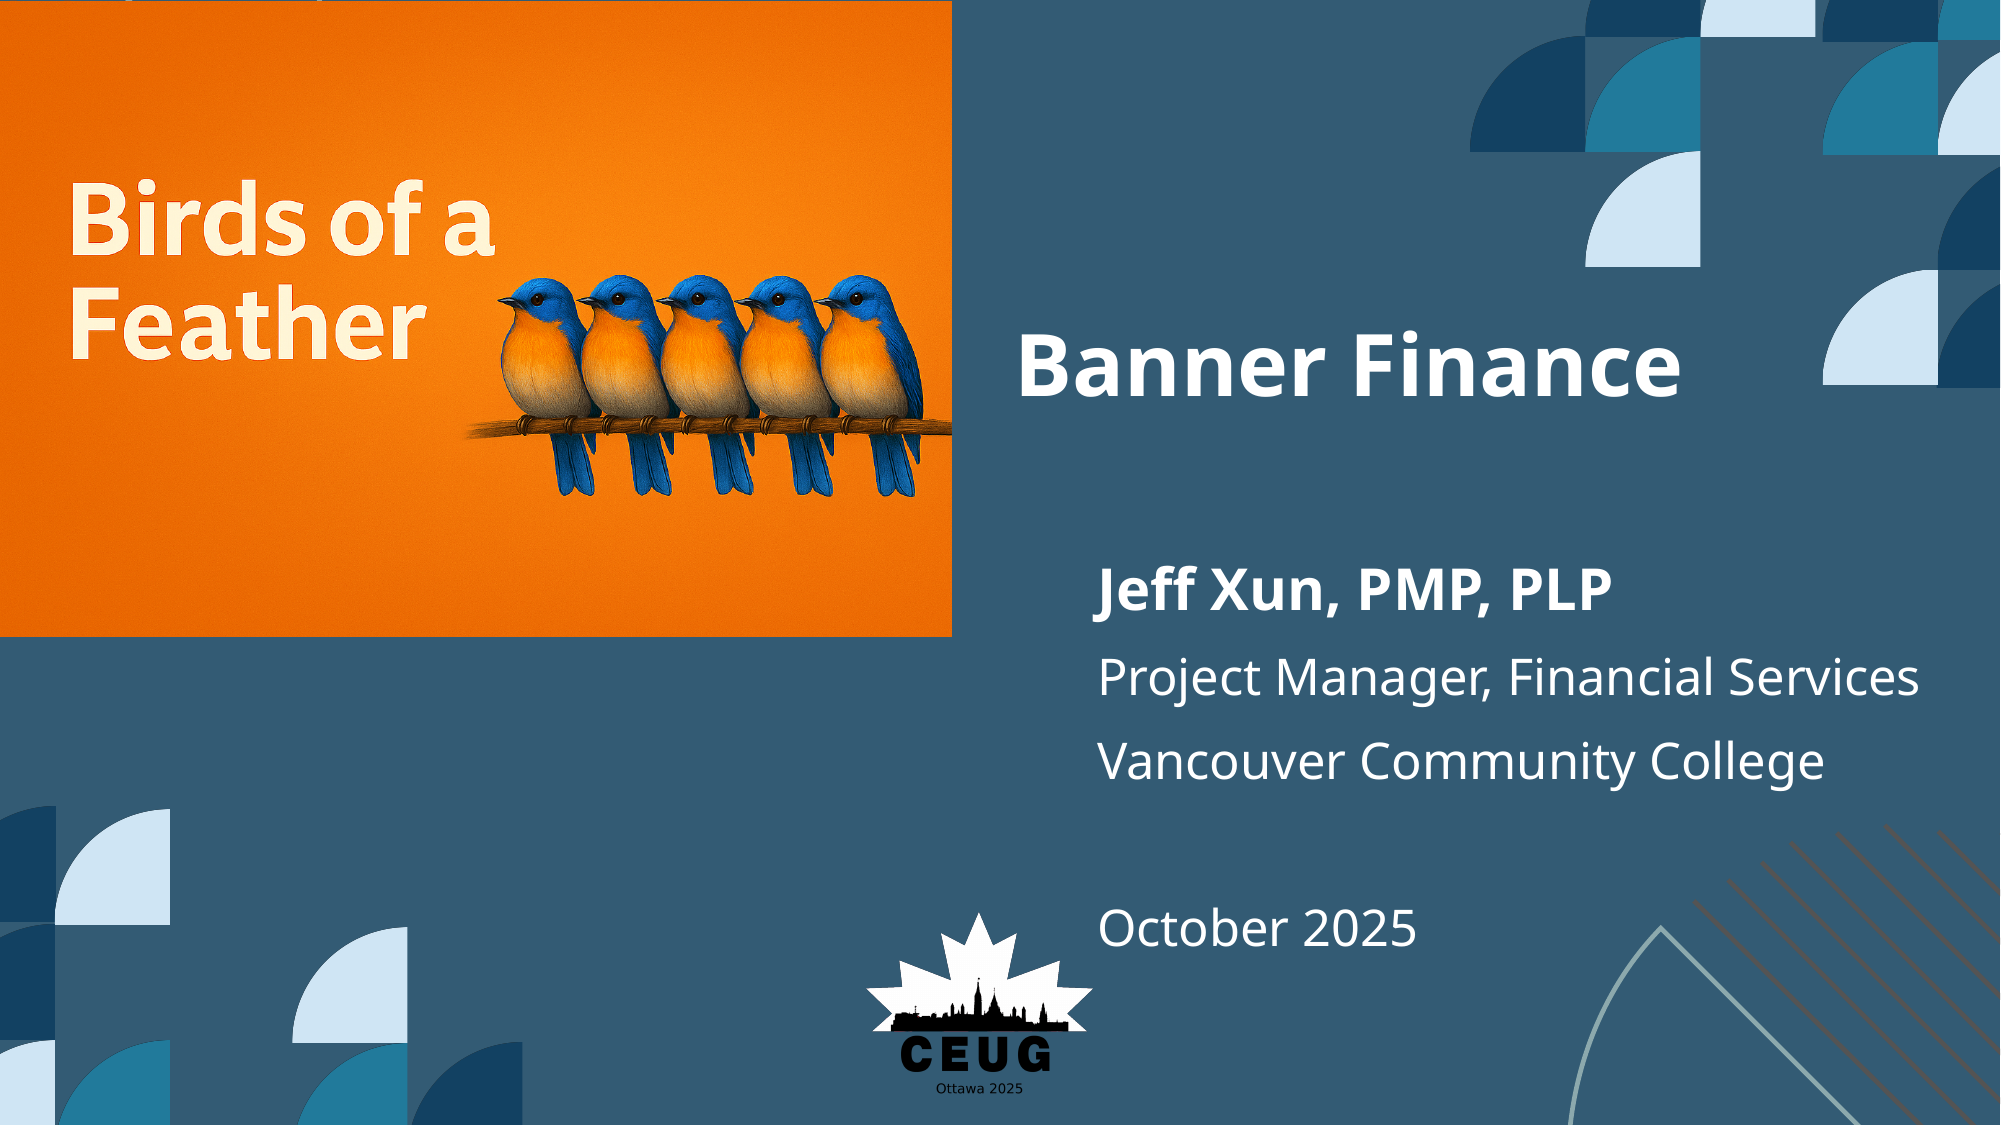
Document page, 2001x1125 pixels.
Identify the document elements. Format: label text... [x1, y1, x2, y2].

picture [1470, 0, 1816, 238]
picture [0, 1, 952, 637]
picture [0, 806, 170, 1125]
picture [866, 912, 1093, 1100]
text_box Jeff Xun, PMP, PLP Project Manager, Financial Services Vancouver Community College October 2025 [1082, 531, 1940, 1024]
picture [1822, 0, 2001, 388]
text_box Banner Finance [999, 238, 1765, 423]
picture [292, 927, 523, 1125]
